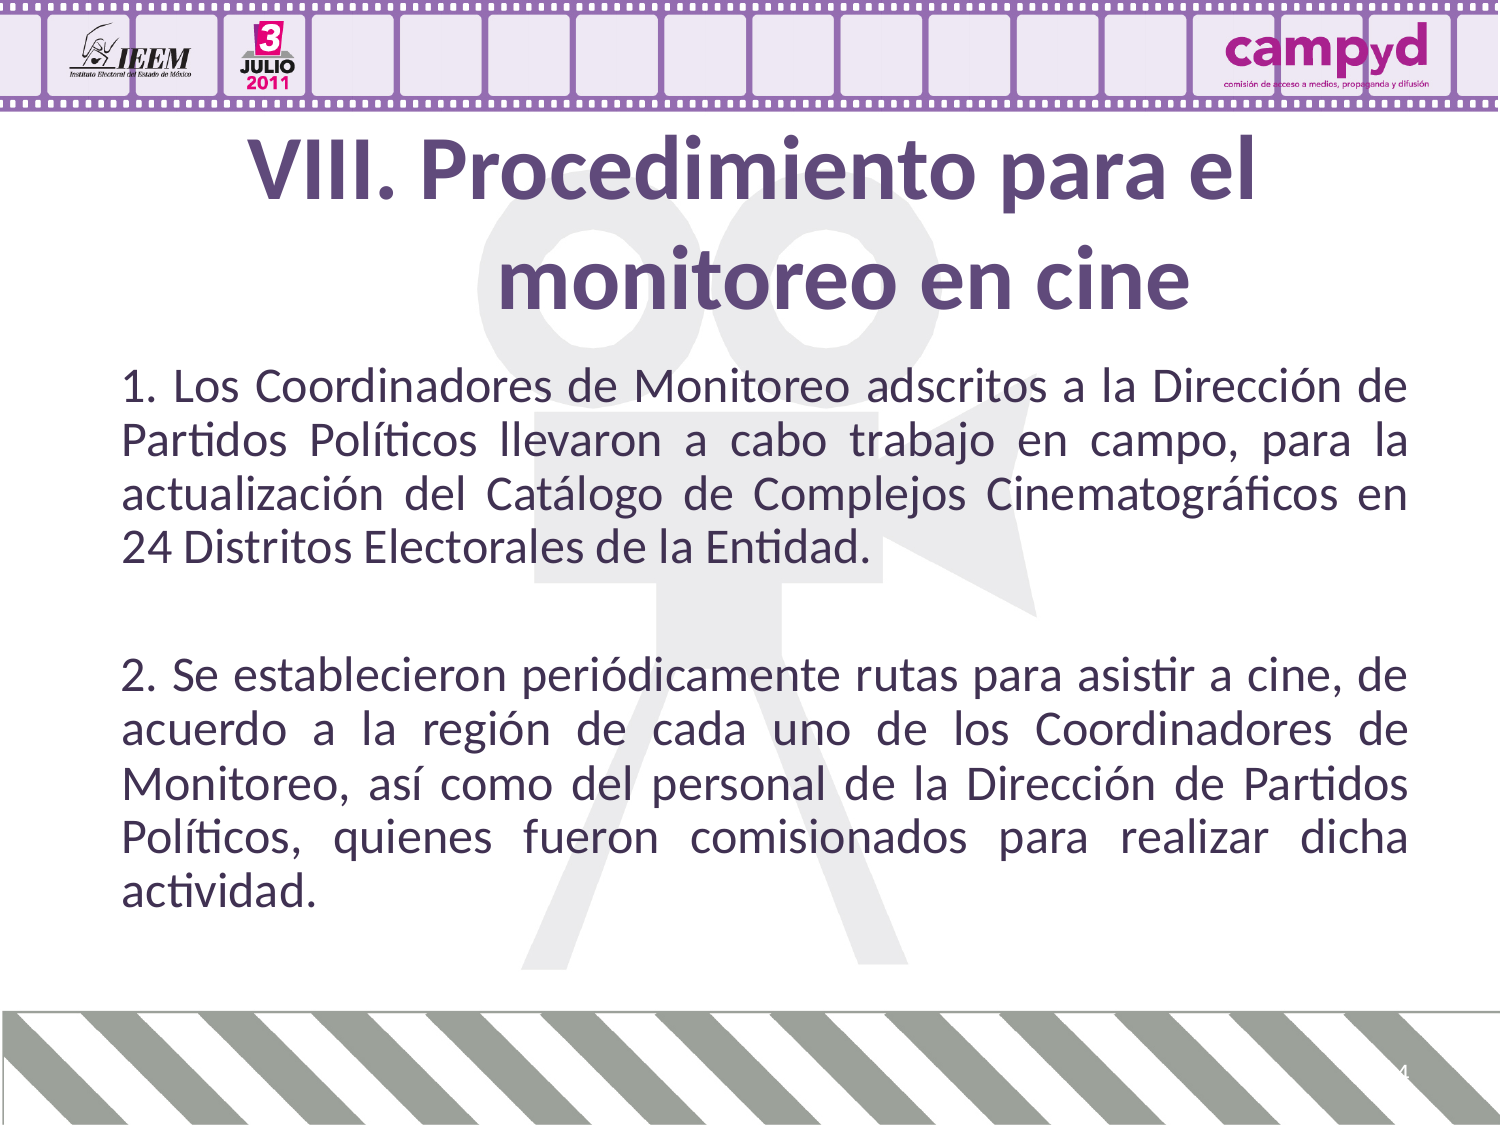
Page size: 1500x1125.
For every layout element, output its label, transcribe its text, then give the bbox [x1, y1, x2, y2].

list 1. Los Coordinadores de Monitoreo adscritos a la Dirección de Partidos Políticos llevaron a cabo trabajo en campo, para la actualización del Catálogo de Complejos Cinematográficos en 24 Distritos Electorales de la Entidad. 2. Se establecieron periódicamente rutas para asistir a cine, de acuerdo a la región de cada uno de los Coordinadores de Monitoreo, así como del personal de la Dirección de Partidos Políticos, quienes fueron comisionados para realizar dicha actividad. [76, 311, 1425, 1065]
title VIII. Procedimiento para el monitoreo en cine [229, 124, 1277, 311]
picture [0, 0, 1500, 1125]
slide_number 14 [1074, 1065, 1425, 1103]
